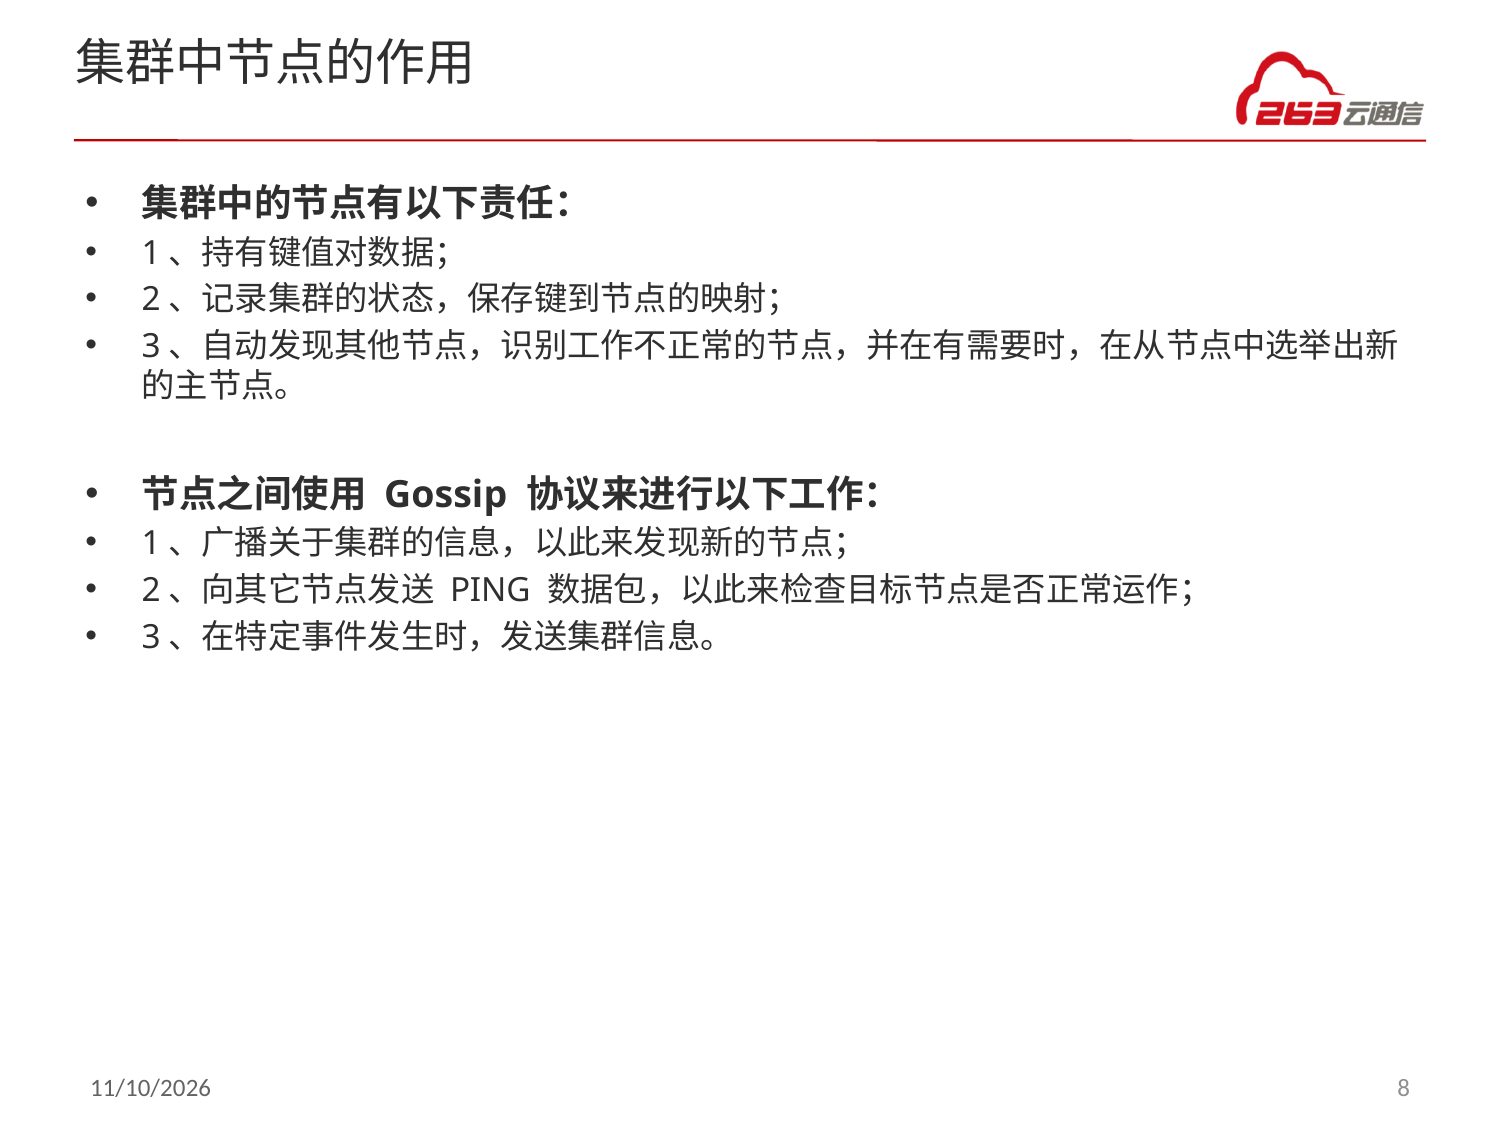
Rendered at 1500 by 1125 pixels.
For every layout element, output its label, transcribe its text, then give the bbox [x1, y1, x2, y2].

list 集群中的节点有以下责任： 1、持有键值对数据； 2、记录集群的状态，保存键到节点的映射； 3、自动发现其他节点，识别工作不正常的节点，并在有需要时，在从节点中选举出新的主节点。 节点之间使用 Gossip 协议来进行以下工作： 1、广播关于集群的信息，以此来发现新的节点； 2、向其它节点发送 PING 数据包，以此来检查目标节点是否正常运作； 3、在特定事件发生时，发送集群信息。 [70, 171, 1421, 1016]
picture [1230, 37, 1430, 141]
title 集群中节点的作用 [75, 30, 1235, 136]
